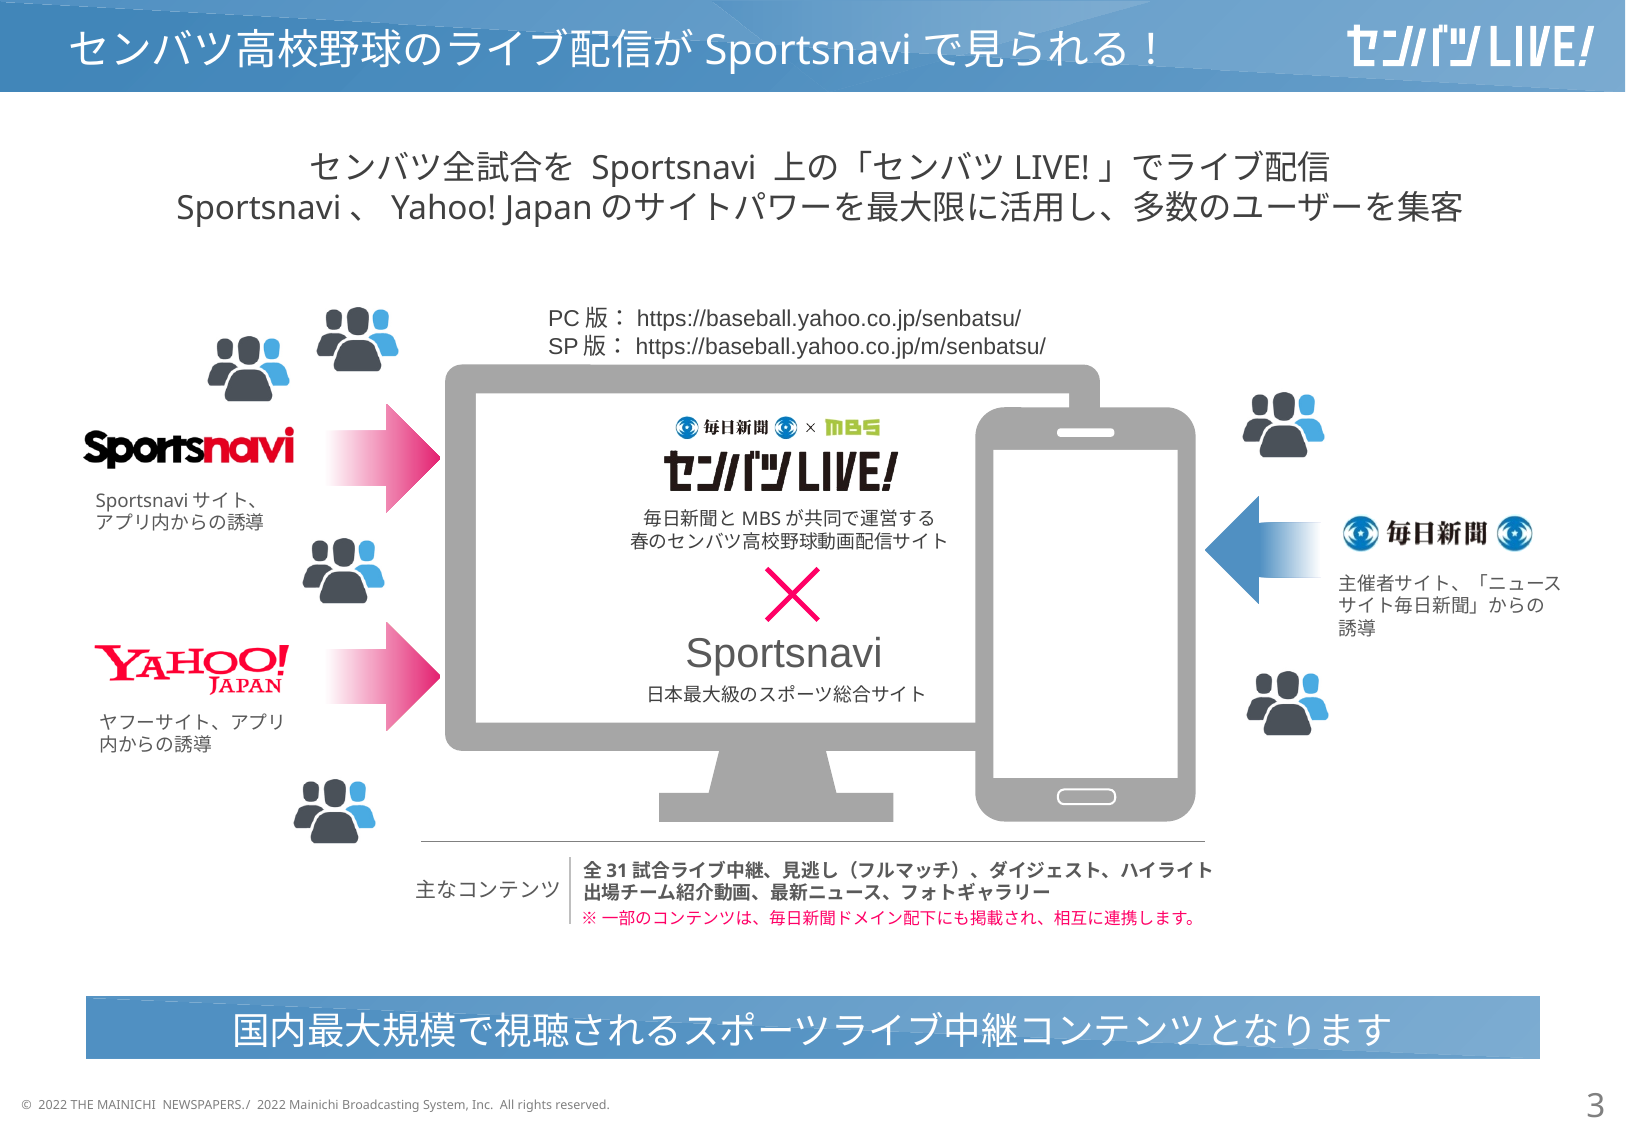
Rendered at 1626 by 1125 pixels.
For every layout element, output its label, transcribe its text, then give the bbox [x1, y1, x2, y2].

picture [291, 773, 380, 846]
picture [1240, 387, 1329, 459]
picture [300, 533, 389, 605]
picture [661, 414, 899, 493]
text_box 主なコンテンツ [401, 868, 565, 909]
picture [1244, 665, 1333, 737]
picture [1333, 514, 1540, 557]
picture [314, 301, 403, 374]
text_box センバツ高校野球のライブ配信がSportsnaviで見られる！ [53, 15, 1450, 81]
text_box ヤフーサイト、アプリ内からの誘導 [84, 703, 307, 763]
text_box [324, 403, 439, 513]
text_box Sportsnaviサイト、アプリ内からの誘導 [80, 480, 300, 541]
text_box PC版：https://baseball.yahoo.co.jp/senbatsu/ SP版：https://baseball.yahoo.co.jp/m/senbatsu/ [533, 296, 1061, 362]
text_box センバツ全試合を Sportsnavi 上の「センバツLIVE!」でライブ配信 Sportsnavi、Yahoo! Japanのサイトパワーを最大限に活用し、多数のユーザーを集客 [63, 139, 1578, 234]
picture [82, 412, 294, 483]
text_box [975, 407, 1196, 822]
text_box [444, 364, 1101, 823]
text_box 全31試合ライブ中継、見逃し（フルマッチ）、ダイジェスト、ハイライト 出場チーム紹介動画、最新ニュース、フォトギャラリー [568, 851, 1239, 911]
text_box [324, 622, 439, 731]
text_box ※一部のコンテンツは、毎日新聞ドメイン配下にも掲載され、相互に連携します。 [422, 900, 1362, 935]
picture [90, 634, 295, 697]
text_box 主催者サイト、「ニュースサイト毎日新聞」からの誘導 [1323, 564, 1577, 647]
text_box [1204, 495, 1322, 605]
picture [205, 331, 294, 403]
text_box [85, 996, 1540, 1059]
